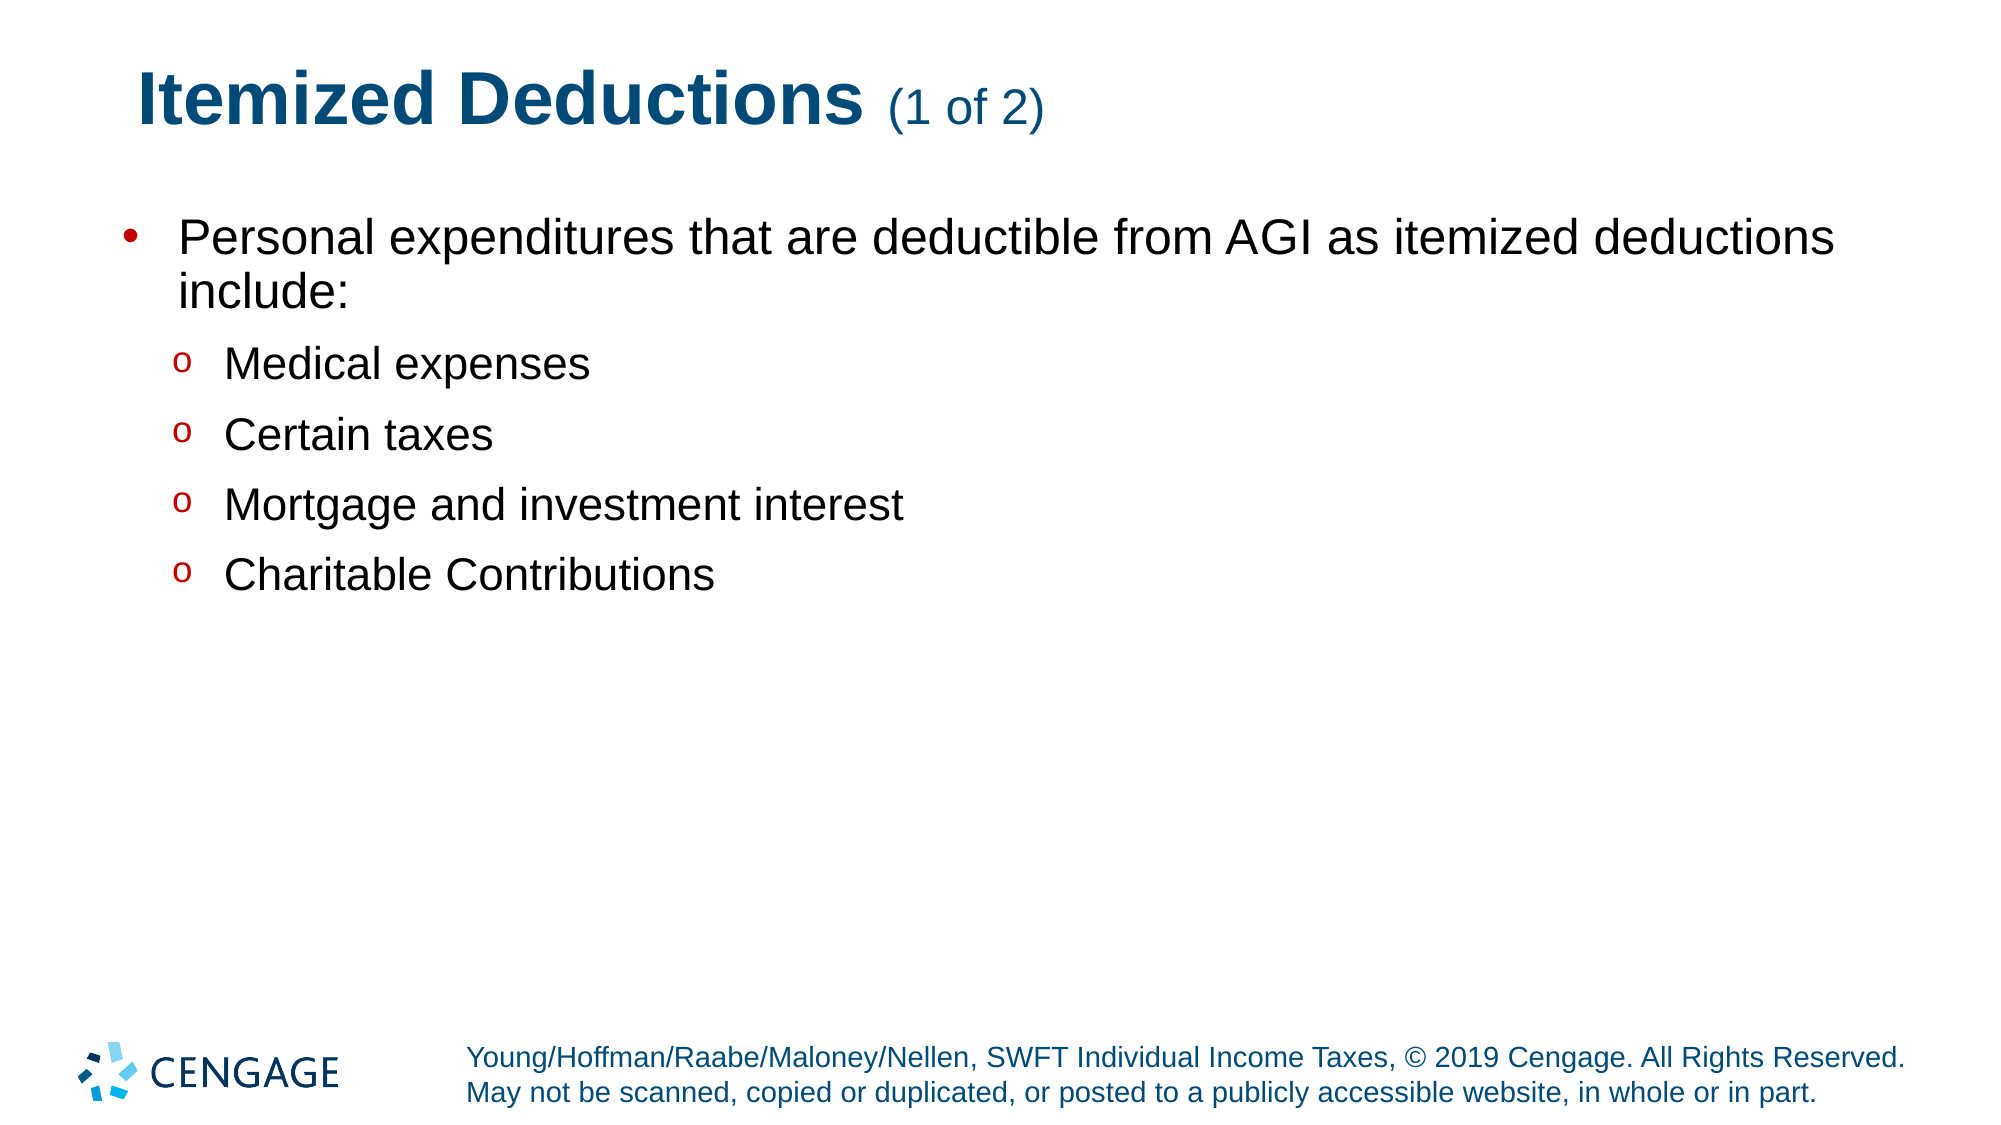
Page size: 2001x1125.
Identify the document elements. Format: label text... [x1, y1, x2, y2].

list Personal expenditures that are deductible from A G I as itemized deductions include: Medical expenses Certain taxes Mortgage and investment interest Charitable Contributions [121, 211, 1880, 631]
title Itemized Deductions (1 of 2) [137, 59, 1863, 171]
picture [78, 1042, 338, 1101]
